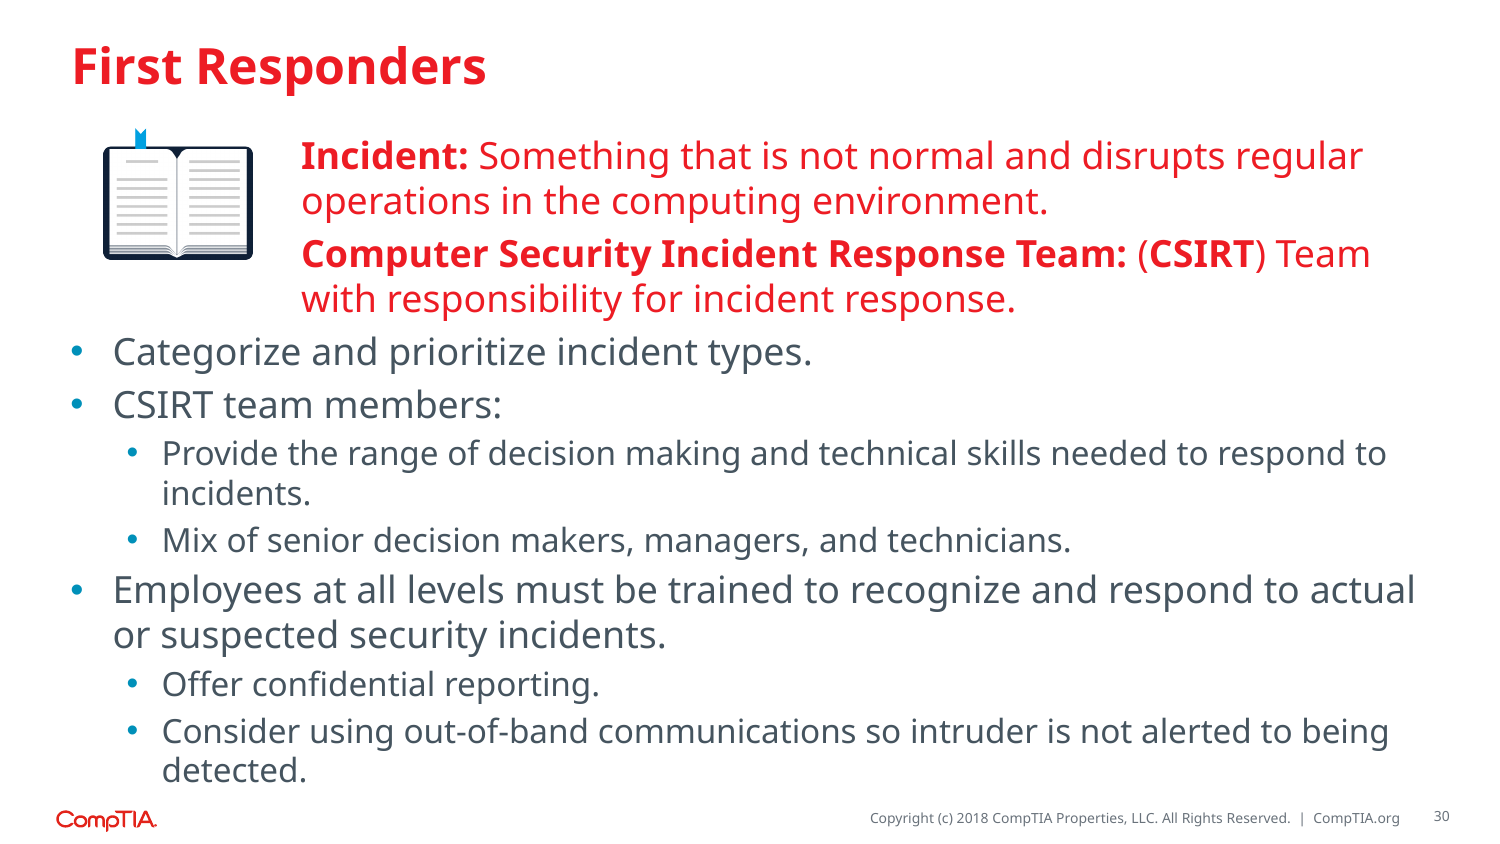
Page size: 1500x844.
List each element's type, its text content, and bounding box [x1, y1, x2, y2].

title First Responders [56, 12, 1444, 117]
list Categorize and prioritize incident types. CSIRT team members: Provide the range of decision making and technical skills needed to respond to incidents. Mix of senior decision makers, managers, and technicians. Employees at all levels must be trained to recognize and respond to actual or suspected security incidents. Offer confidential reporting. Consider using out-of-band communications so intruder is not alerted to being detected. [55, 320, 1444, 806]
picture [103, 128, 253, 260]
list Incident: Something that is not normal and disrupts regular operations in the computing environment. Computer Security Incident Response Team: (CSIRT) Team with responsibility for incident response. [285, 124, 1444, 219]
slide_number 30 [1407, 800, 1450, 835]
